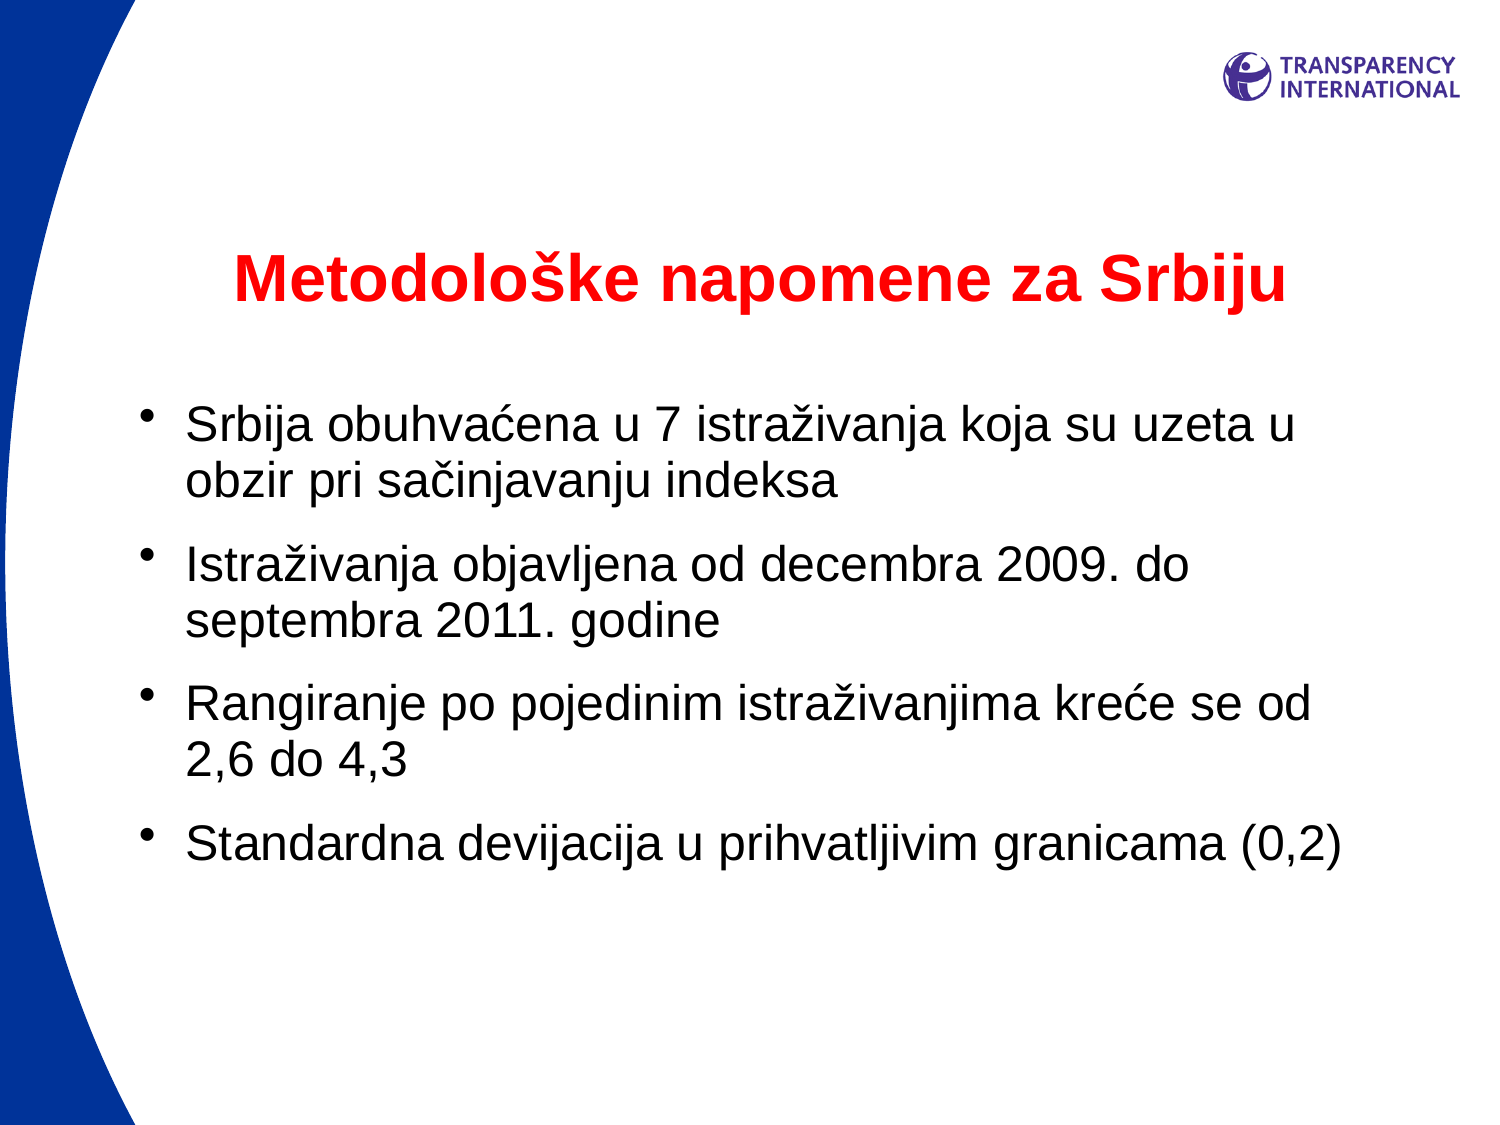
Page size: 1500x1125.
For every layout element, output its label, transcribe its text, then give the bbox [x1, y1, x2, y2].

title Metodološke napomene za Srbiju [123, 207, 1400, 334]
list Srbija obuhvaćena u 7 istraživanja koja su uzeta u obzir pri sačinjavanju indeksa Istraživanja objavljena od decembra 2009. do septembra 2011. godine Rangiranje po pojedinim istraživanjima kreće se od 2,6 do 4,3 Standardna devijacija u prihvatljivim granicama (0,2) [123, 387, 1400, 1125]
picture [1222, 42, 1464, 103]
